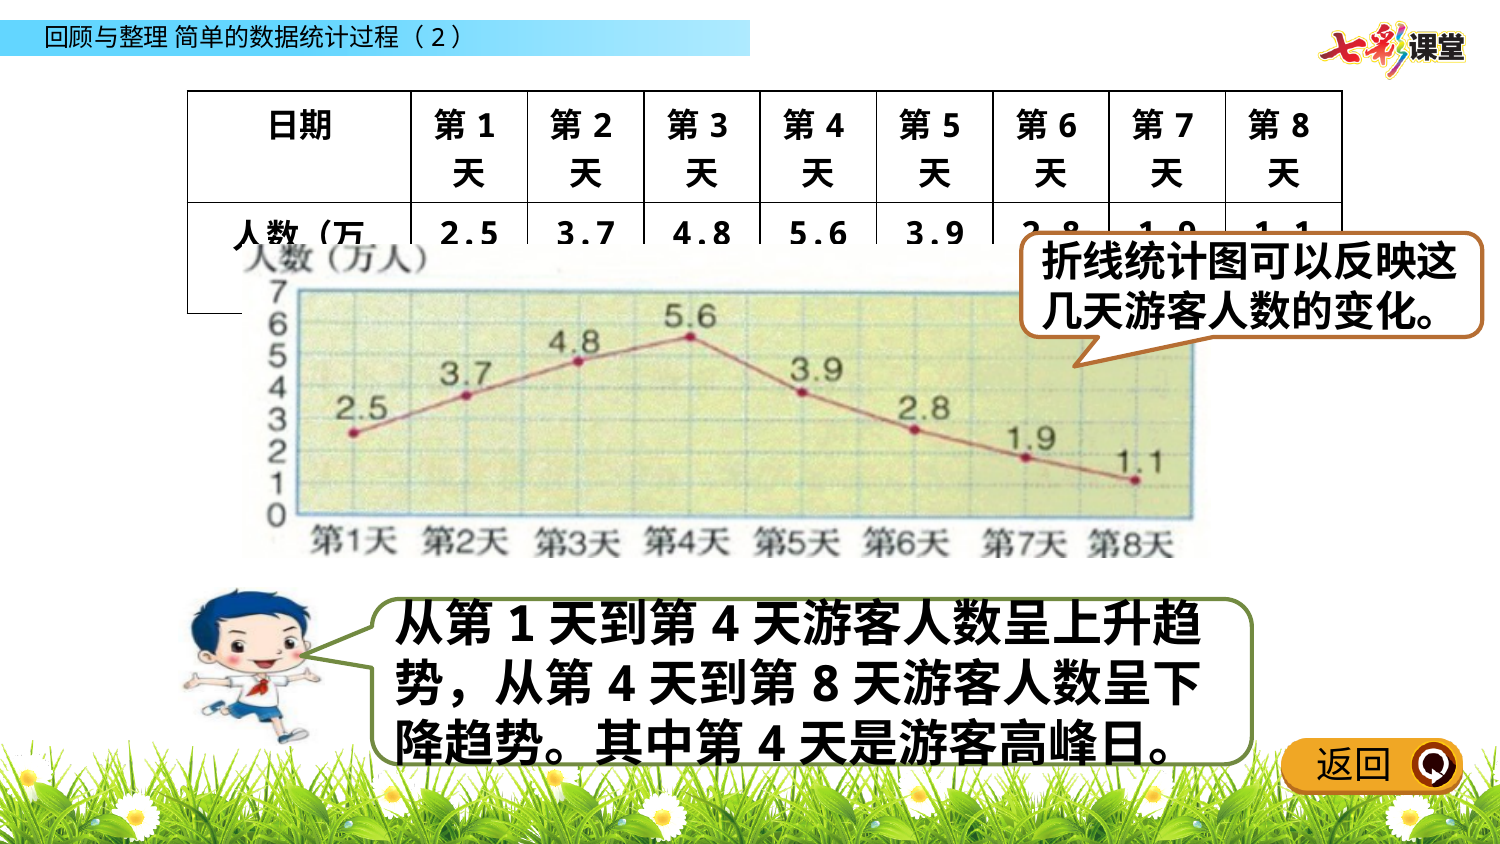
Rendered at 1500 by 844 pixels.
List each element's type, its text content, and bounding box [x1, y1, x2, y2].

table_header 第3天 [645, 92, 759, 202]
picture [241, 244, 1211, 559]
picture [1316, 20, 1468, 80]
table_header 第4天 [761, 92, 876, 202]
table_header 第2天 [528, 92, 643, 202]
text_box 折线统计图可以反映这几天游客人数的变化。 [1020, 230, 1485, 340]
table_cell 4.8 [645, 203, 759, 243]
table_header 第6天 [994, 92, 1108, 202]
table_header 第8天 [1226, 92, 1341, 202]
table_header 第7天 [1110, 92, 1225, 202]
table_cell 3.9 [877, 203, 992, 243]
table_cell 3.7 [528, 203, 643, 243]
text_box 从第1天到第4天游客人数呈上升趋势，从第4天到第8天游客人数呈下降趋势。其中第4天是游客高峰日。 [329, 596, 1254, 767]
picture [0, 586, 1500, 844]
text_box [1281, 733, 1464, 795]
table_header 第1天 [412, 92, 527, 202]
table_cell 人数（万人） [188, 203, 410, 313]
table_cell 5.6 [761, 203, 876, 243]
table_header 第5天 [877, 92, 992, 202]
table_cell 1.1 [1226, 203, 1341, 230]
table_header 日期 [188, 92, 410, 202]
table_cell 2.5 [412, 203, 527, 243]
table_cell 2.8 [994, 203, 1108, 243]
table_cell 1.9 [1110, 203, 1225, 230]
